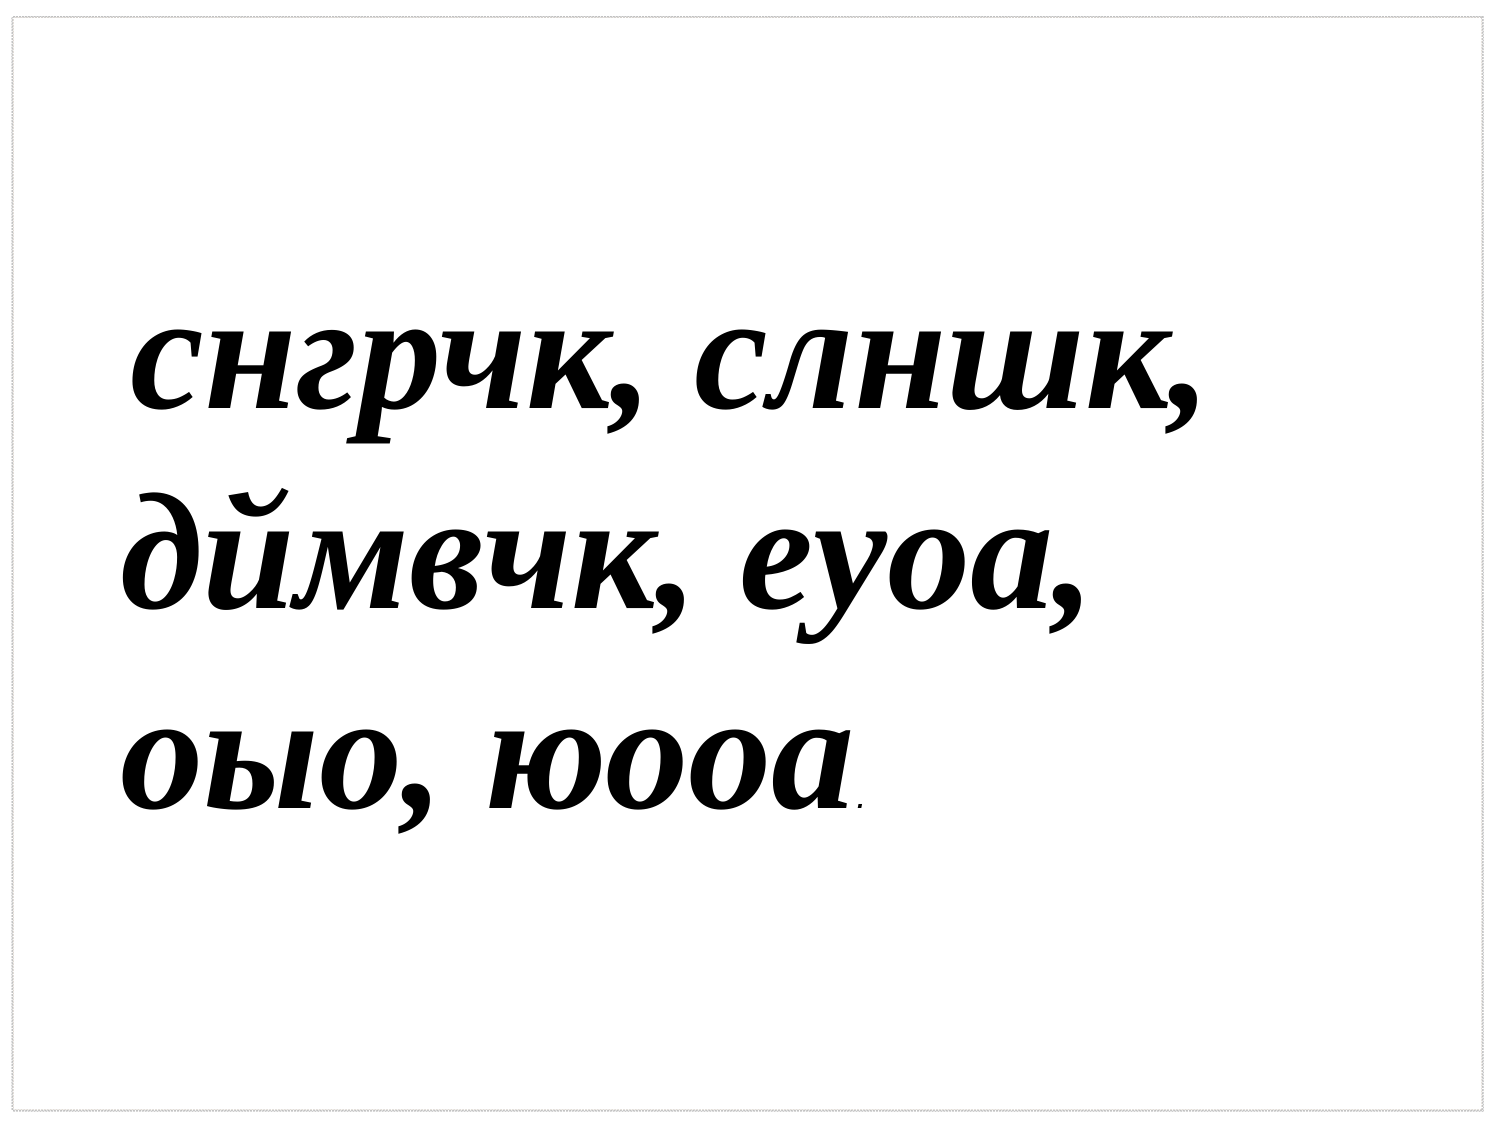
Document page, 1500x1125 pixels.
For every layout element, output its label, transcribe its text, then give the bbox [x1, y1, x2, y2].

text_box снгрчк, слншк, дймвчк, еуоа, оыо, юооа. [105, 234, 1395, 849]
